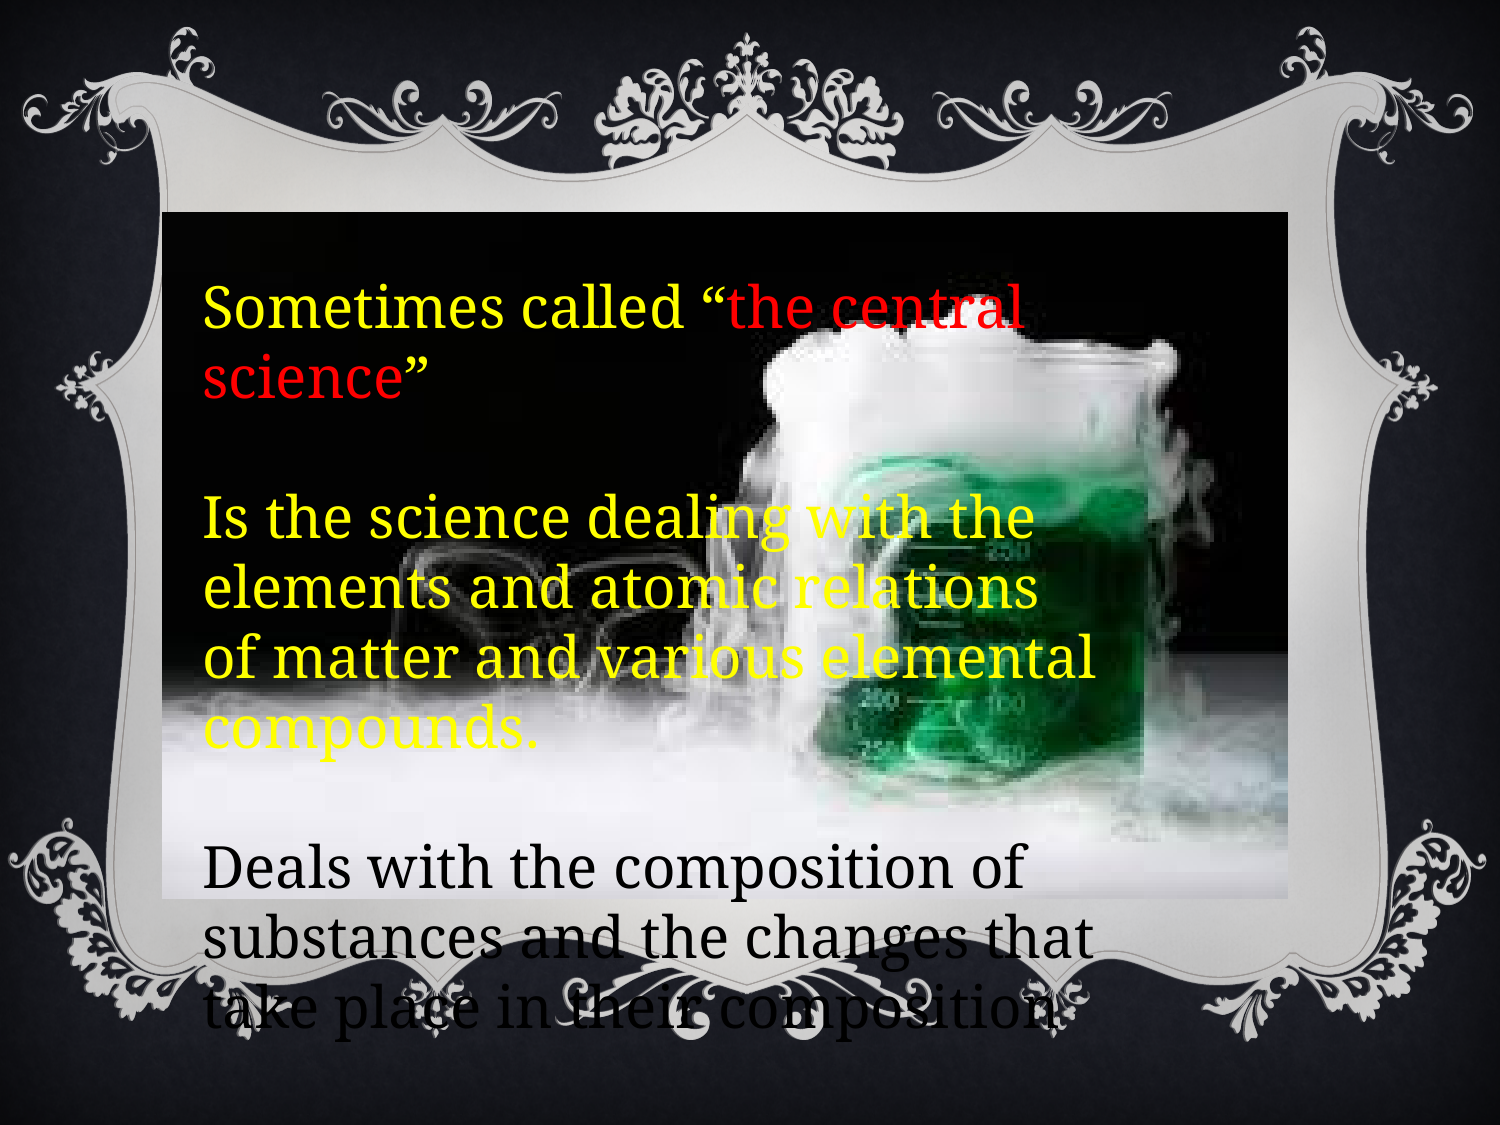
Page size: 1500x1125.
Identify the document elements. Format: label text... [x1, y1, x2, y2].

picture [0, 0, 1500, 1125]
text_box Sometimes called “the central science” Is the science dealing with the elements and atomic relations of matter and various elemental compounds. Deals with the composition of substances and the changes that take place in their composition [187, 899, 1125, 1047]
